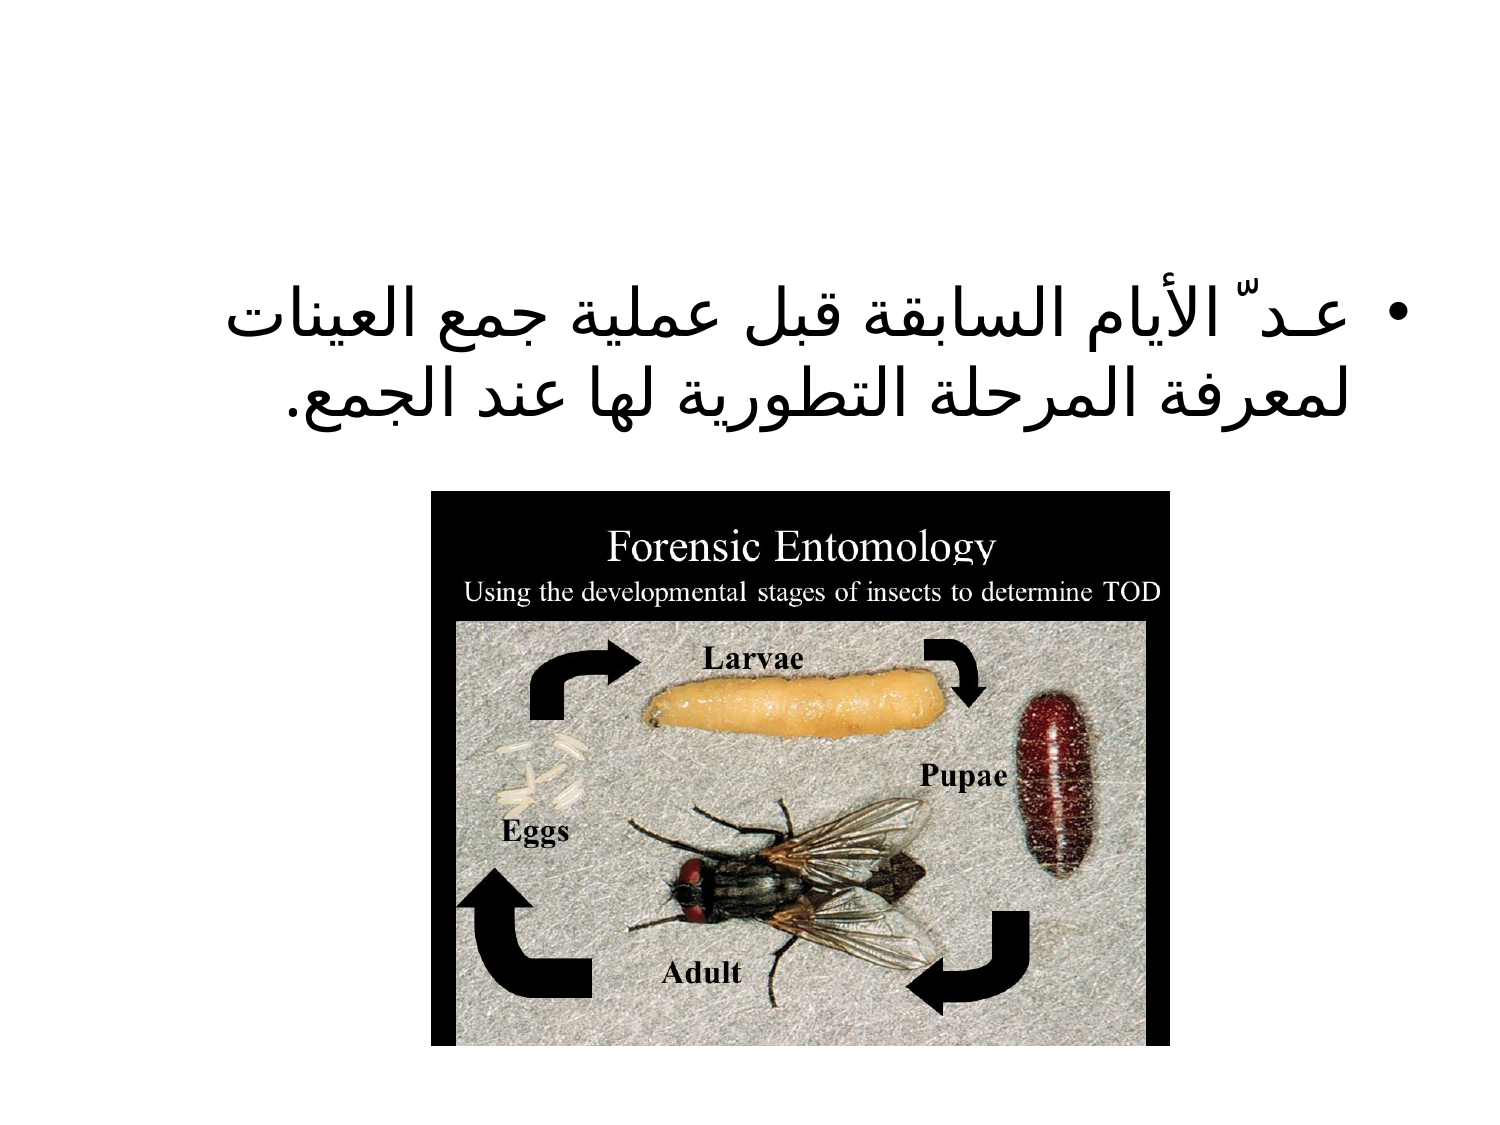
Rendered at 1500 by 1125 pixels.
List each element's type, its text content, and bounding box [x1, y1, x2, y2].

picture [430, 491, 1170, 1046]
list عـد ّ الأيام السابقة قبل عملية جمع العينات لمعرفة المرحلة التطورية لها عند الجمع. [75, 262, 1425, 1005]
